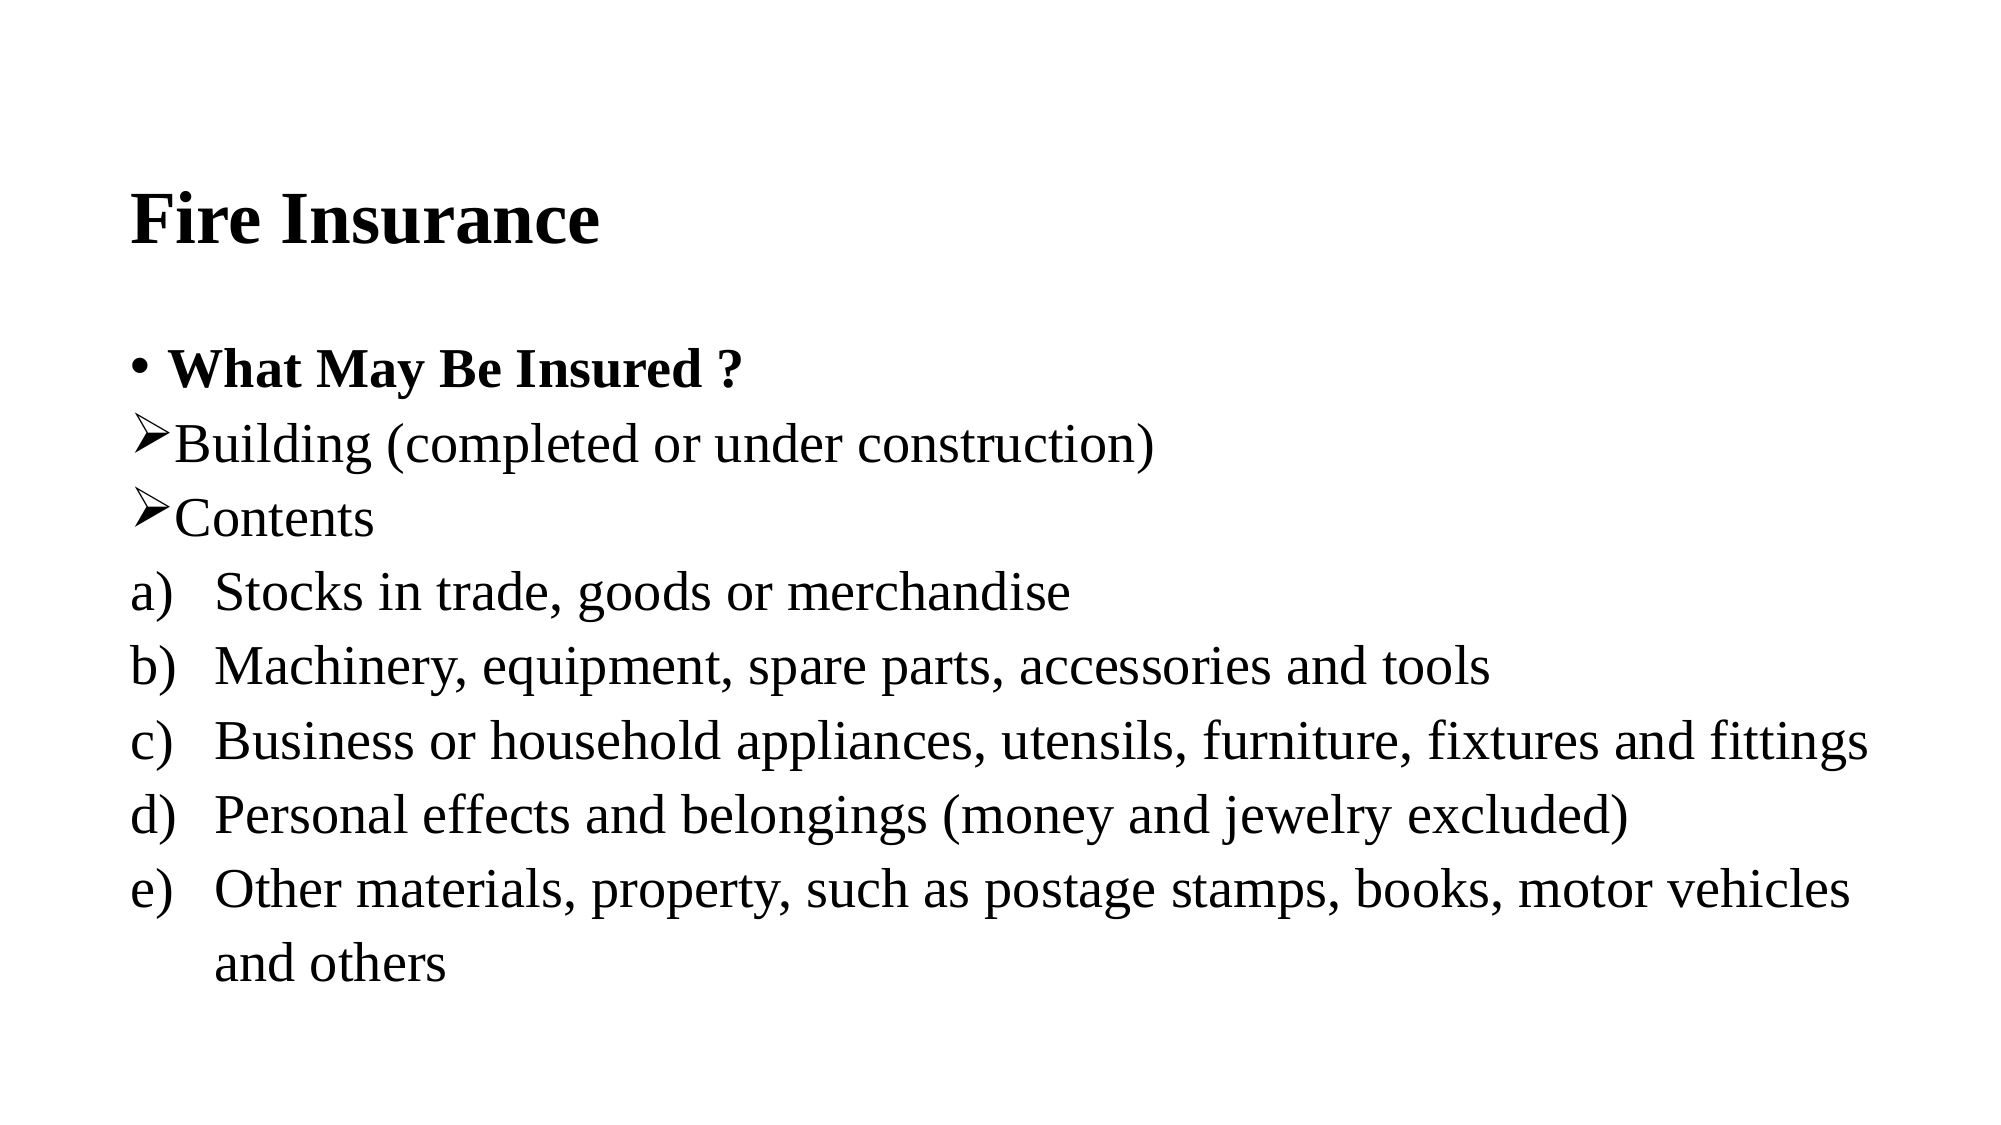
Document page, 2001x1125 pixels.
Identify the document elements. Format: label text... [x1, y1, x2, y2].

list What May Be Insured ? Building (completed or under construction) Contents Stocks in trade, goods or merchandise Machinery, equipment, spare parts, accessories and tools Business or household appliances, utensils, furniture, fixtures and fittings Personal effects and belongings (money and jewelry excluded) Other materials, property, such as postage stamps, books, motor vehicles and others [115, 317, 1916, 1018]
title Fire Insurance [115, 155, 1916, 283]
